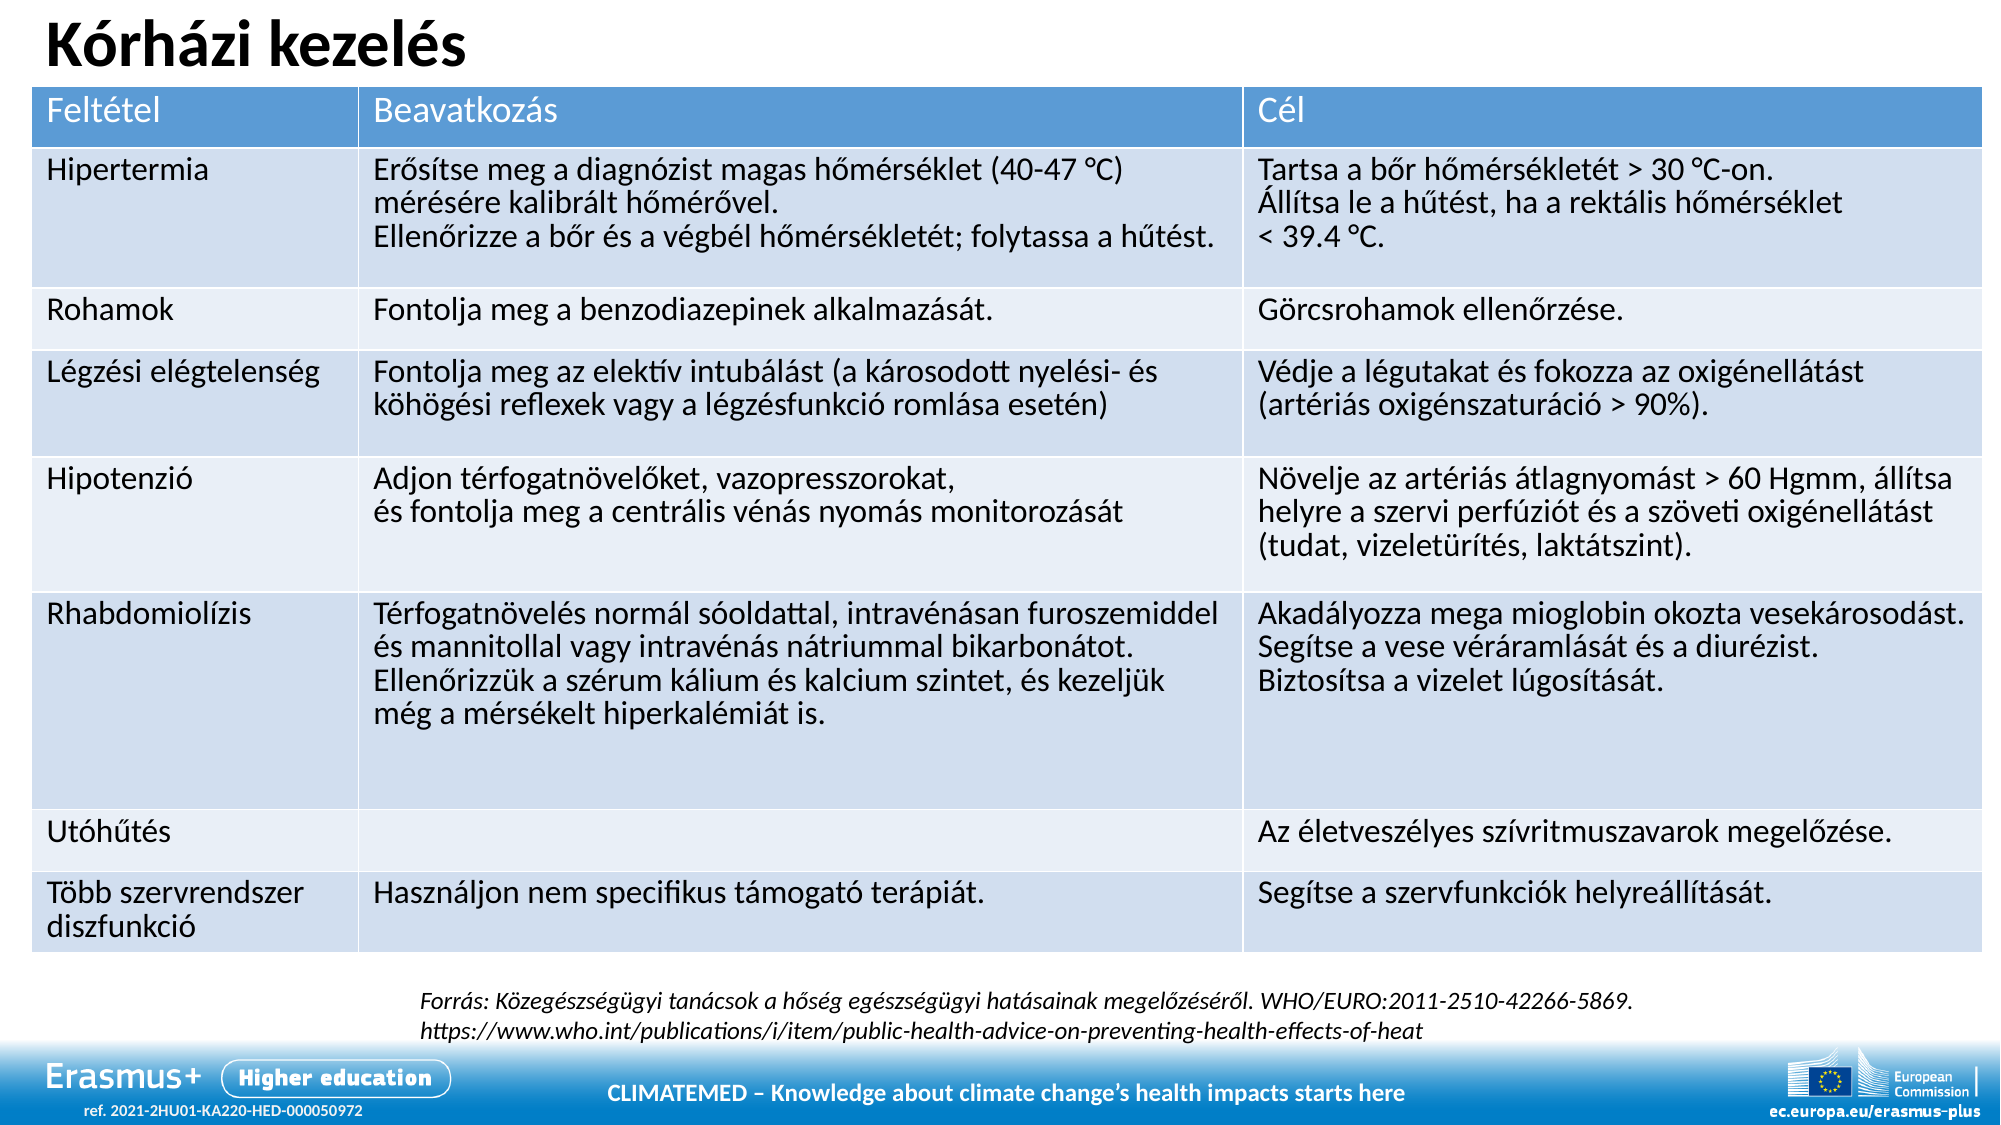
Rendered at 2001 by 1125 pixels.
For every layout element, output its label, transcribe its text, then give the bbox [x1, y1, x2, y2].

table_cell Utóhűtés [32, 810, 358, 871]
text_box Forrás: Közegészségügyi tanácsok a hőség egészségügyi hatásainak megelőzéséről. WHO/EURO:2011-2510-42266-5869. https://www.who.int/publications/i/item/public-health-advice-on-preventing-health-effects-of-heat [405, 977, 1848, 1052]
table_cell Növelje az artériás átlagnyomást > 60 Hgmm, állítsa helyre a szervi perfúziót és a szöveti oxigénellátást (tudat, vizeletürítés, laktátszint). [1244, 458, 1982, 591]
table_cell Görcsrohamok ellenőrzése. [1244, 289, 1982, 349]
table_cell Az életveszélyes szívritmuszavarok megelőzése. [1244, 810, 1982, 871]
table_cell Védje a légutakat és fokozza az oxigénellátást (artériás oxigénszaturáció > 90%). [1244, 351, 1982, 456]
table_cell Akadályozza mega mioglobin okozta vesekárosodást. Segítse a vese véráramlását és a diurézist. Biztosítsa a vizelet lúgosítását. [1244, 593, 1982, 809]
title Kórházi kezelés [31, 0, 1984, 85]
table_cell Hipertermia [32, 149, 358, 287]
table_cell Térfogatnövelés normál sóoldattal, intravénásan furoszemiddel és mannitollal vagy intravénás nátriummal bikarbonátot. Ellenőrizzük a szérum kálium és kalcium szintet, és kezeljük még a mérsékelt hiperkalémiát is. [359, 593, 1242, 809]
table_cell Légzési elégtelenség [32, 351, 358, 456]
table_cell Több szervrendszer diszfunkció [32, 872, 358, 952]
table_cell Rohamok [32, 289, 358, 349]
table_cell Rhabdomiolízis [32, 593, 358, 809]
table_cell Hipotenzió [32, 458, 358, 591]
picture [0, 899, 2000, 1125]
table_cell Adjon térfogatnövelőket, vazopresszorokat, és fontolja meg a centrális vénás nyomás monitorozását [359, 458, 1242, 591]
table_cell Segítse a szervfunkciók helyreállítását. [1244, 872, 1982, 952]
table_cell [359, 810, 1242, 871]
table_cell Tartsa a bőr hőmérsékletét > 30 °C-on. Állítsa le a hűtést, ha a rektális hőmérséklet < 39.4 °C. [1244, 149, 1982, 287]
table_cell Fontolja meg az elektív intubálást (a károsodott nyelési- és köhögési reflexek vagy a légzésfunkció romlása esetén) [359, 351, 1242, 456]
table_cell Fontolja meg a benzodiazepinek alkalmazását. [359, 289, 1242, 349]
table_cell Használjon nem specifikus támogató terápiát. [359, 872, 1242, 952]
table_cell Erősítse meg a diagnózist magas hőmérséklet (40-47 °C) mérésére kalibrált hőmérővel. Ellenőrizze a bőr és a végbél hőmérsékletét; folytassa a hűtést. [359, 149, 1242, 287]
table_header Beavatkozás [359, 87, 1242, 147]
table_header Cél [1244, 87, 1982, 147]
table_header Feltétel [32, 87, 358, 147]
